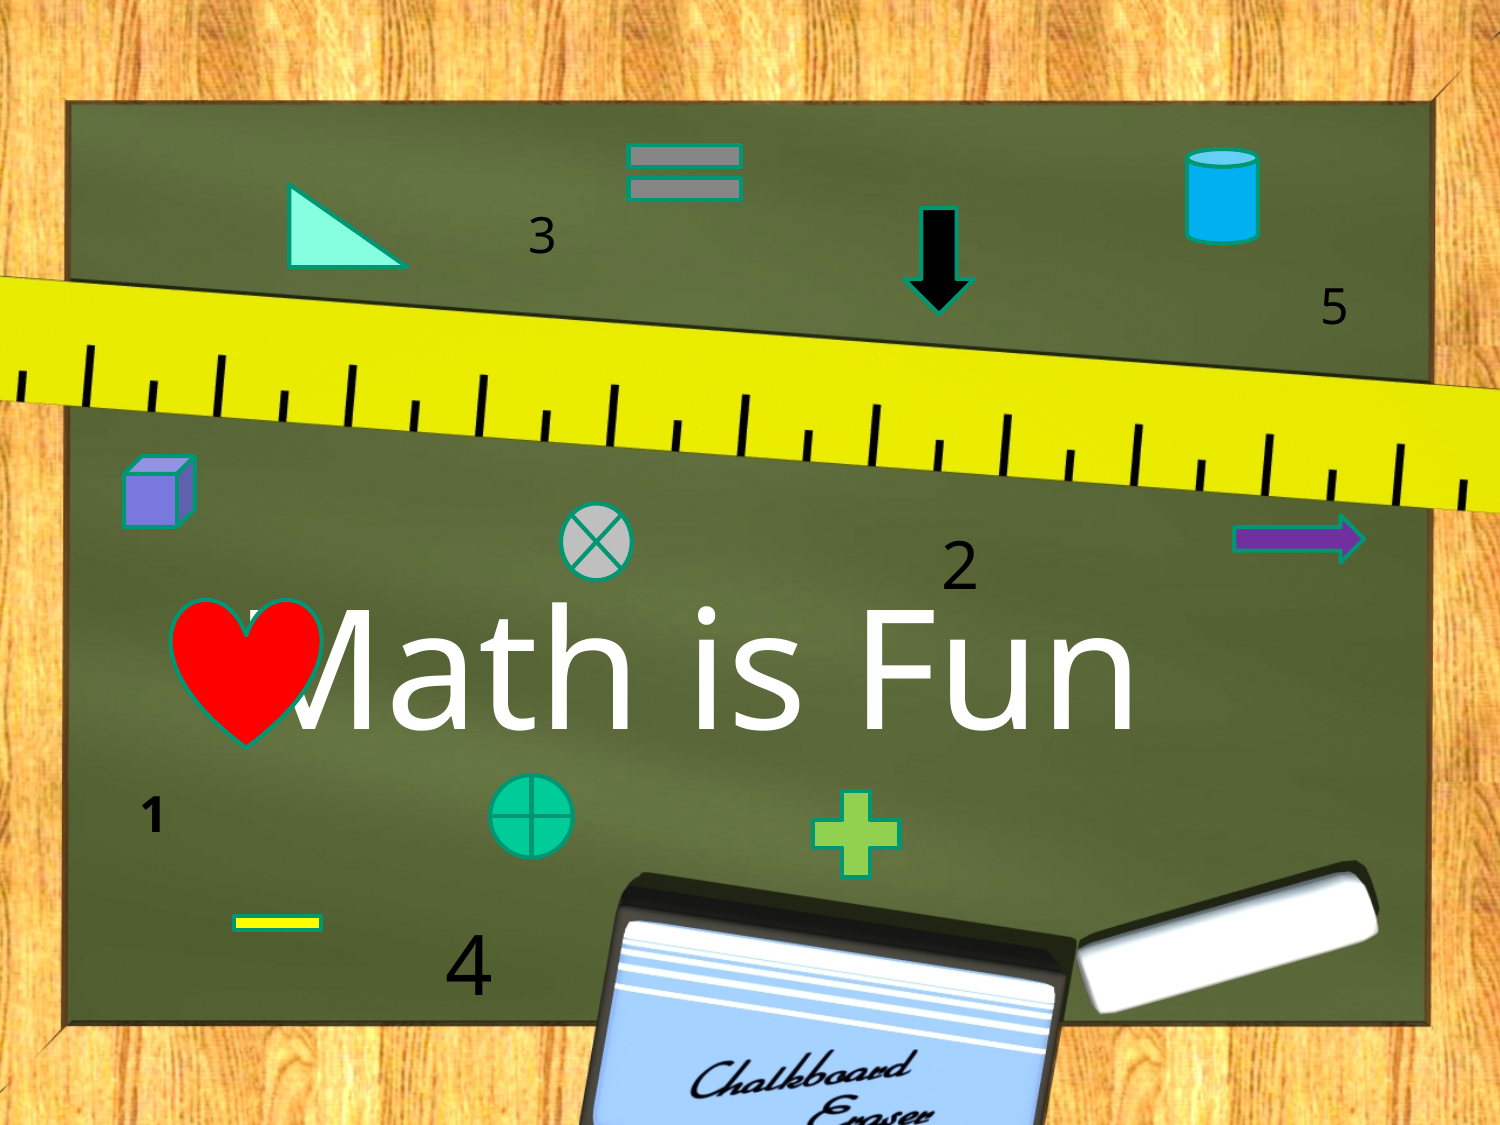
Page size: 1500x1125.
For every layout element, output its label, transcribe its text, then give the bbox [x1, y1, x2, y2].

text_box [1232, 513, 1367, 565]
text_box [1184, 146, 1260, 246]
text_box [901, 205, 977, 317]
text_box 5 [1305, 267, 1364, 342]
subtitle Math is Fun [62, 462, 1426, 876]
text_box [121, 454, 197, 530]
text_box [558, 501, 634, 583]
picture [0, 0, 1500, 1125]
text_box 4 [430, 905, 509, 1020]
text_box 3 [513, 196, 573, 271]
text_box [287, 182, 410, 270]
text_box [488, 772, 575, 860]
text_box [626, 143, 743, 169]
text_box 2 [927, 515, 995, 610]
text_box [168, 597, 324, 750]
text_box 1 [76, 775, 231, 850]
text_box [232, 914, 323, 932]
text_box [811, 789, 902, 880]
text_box [626, 176, 743, 202]
